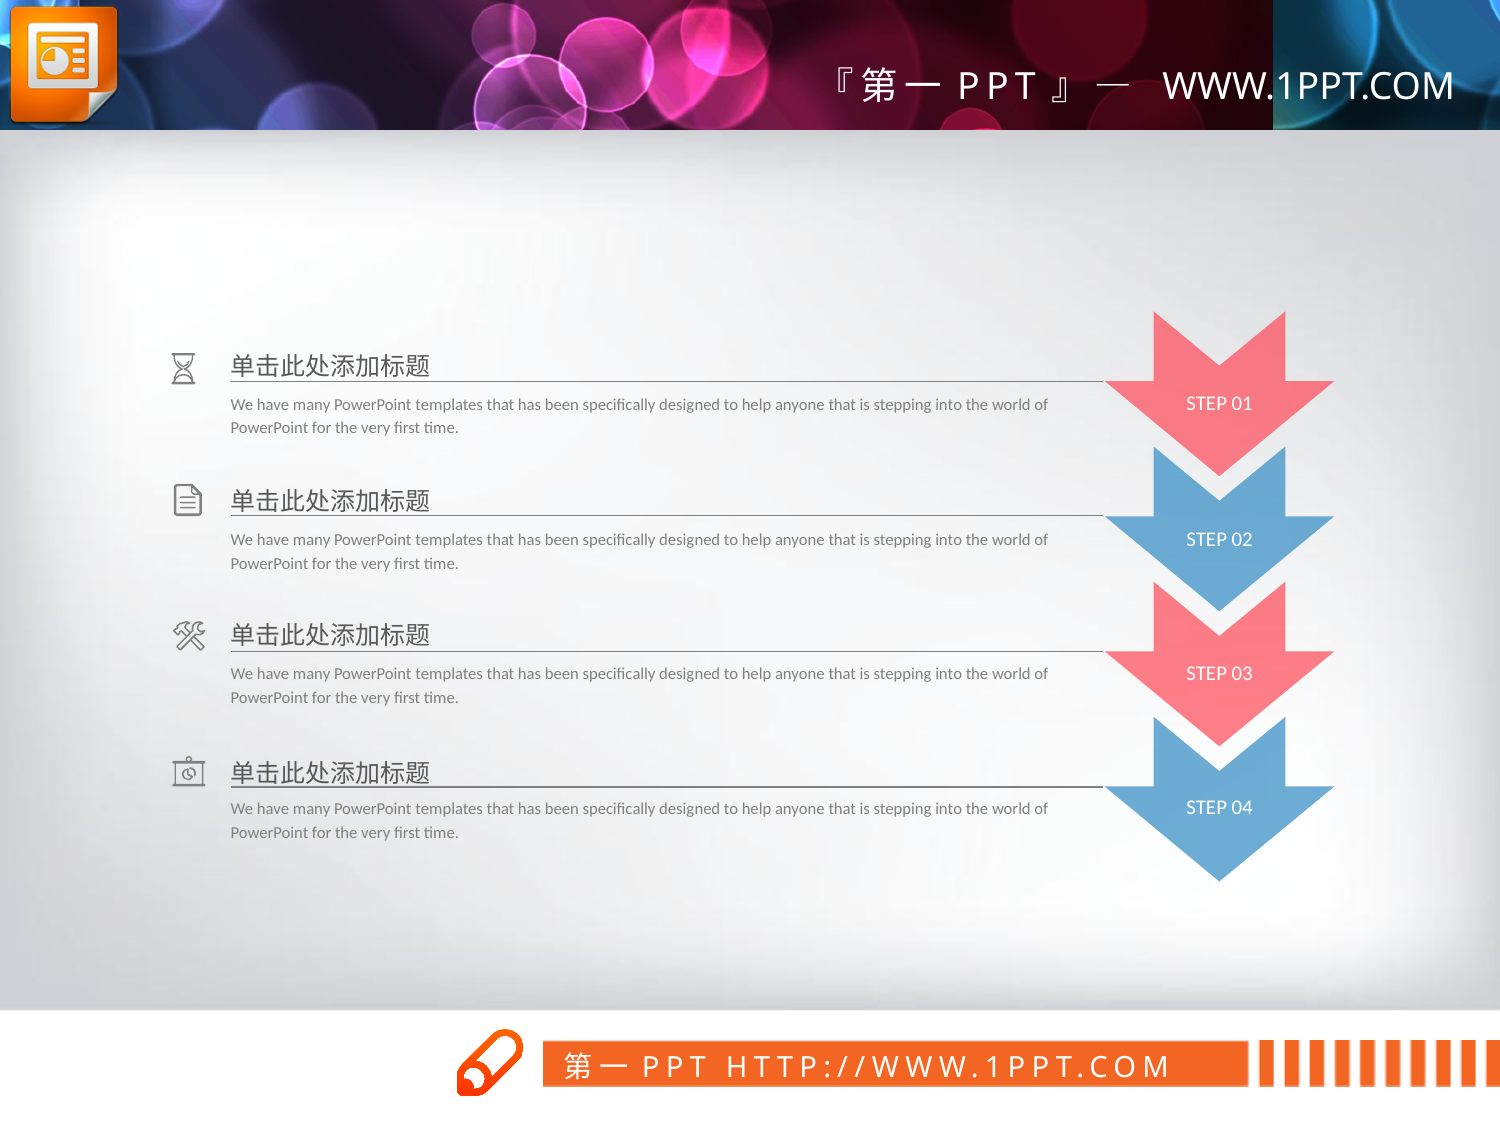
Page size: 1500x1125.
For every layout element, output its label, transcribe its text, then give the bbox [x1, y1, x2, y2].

picture [0, 0, 1500, 1012]
text_box STEP 03 [1158, 659, 1281, 685]
text_box We have many PowerPoint templates that has been specifically designed to help anyone that is stepping into the world of PowerPoint for the very first time. [230, 389, 1093, 438]
text_box STEP 04 [1158, 793, 1281, 819]
text_box [1104, 446, 1335, 612]
text_box [1104, 581, 1335, 747]
text_box 单击此处添加标题 [230, 350, 464, 381]
text_box 单击此处添加标题 [230, 757, 464, 786]
text_box We have many PowerPoint templates that has been specifically designed to help anyone that is stepping into the world of PowerPoint for the very first time. [230, 793, 1093, 842]
text_box [172, 755, 206, 787]
picture [543, 1040, 1500, 1087]
text_box [1104, 311, 1335, 477]
text_box 单击此处添加标题 [230, 485, 464, 515]
text_box [1104, 716, 1335, 882]
text_box [173, 620, 206, 651]
text_box 单击此处添加标题 [230, 619, 464, 650]
text_box STEP 01 [1158, 389, 1281, 415]
text_box We have many PowerPoint templates that has been specifically designed to help anyone that is stepping into the world of PowerPoint for the very first time. [230, 658, 1093, 707]
text_box STEP 02 [1158, 525, 1281, 551]
text_box [171, 353, 196, 385]
text_box [173, 483, 202, 517]
text_box We have many PowerPoint templates that has been specifically designed to help anyone that is stepping into the world of PowerPoint for the very first time. [230, 525, 1093, 574]
